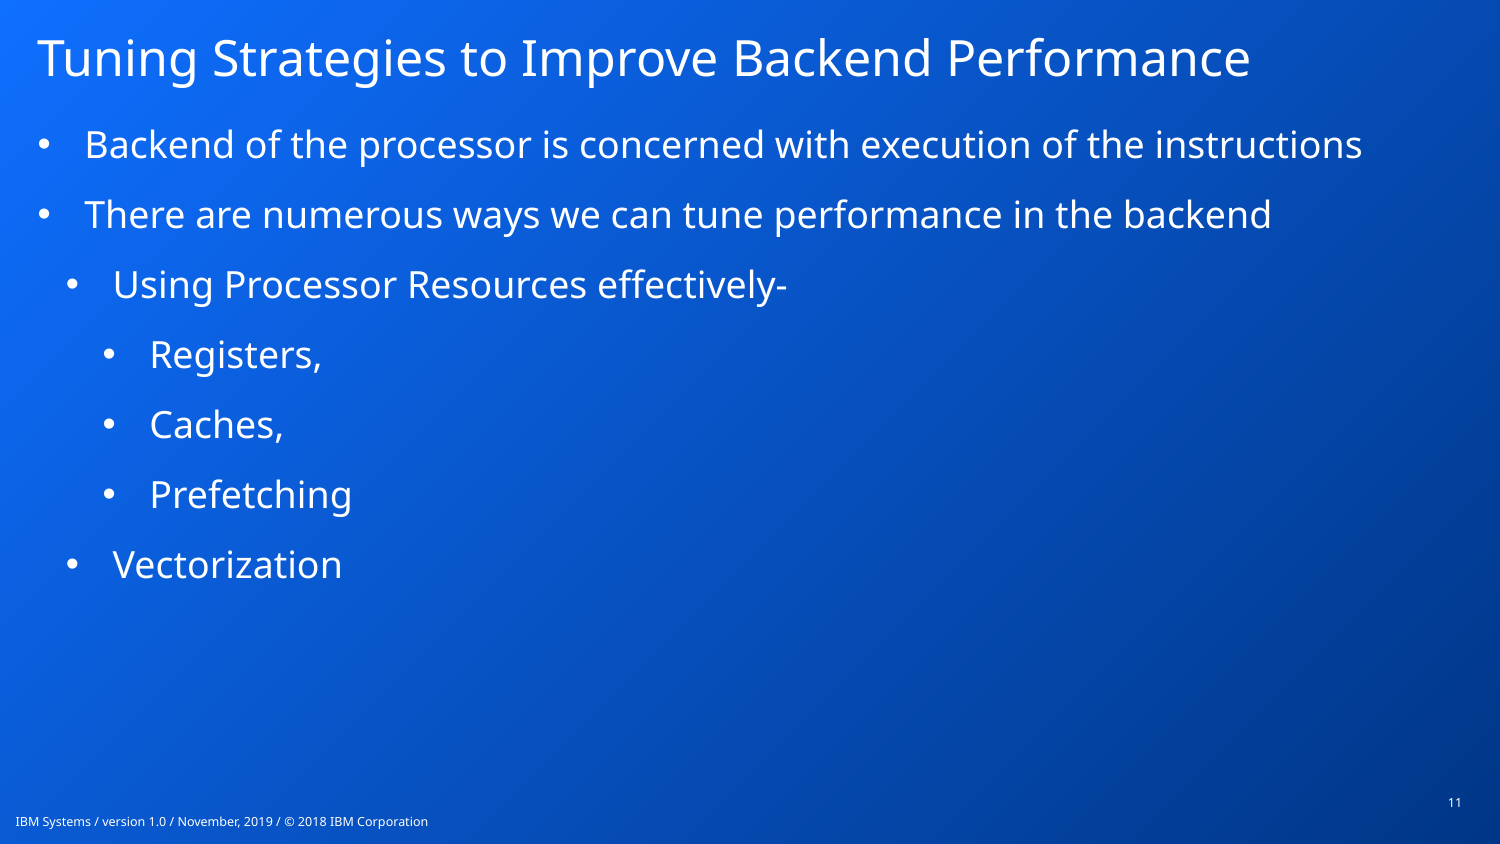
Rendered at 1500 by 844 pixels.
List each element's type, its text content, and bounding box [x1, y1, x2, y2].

list Backend of the processor is concerned with execution of the instructions There are numerous ways we can tune performance in the backend Using Processor Resources effectively- Registers, Caches, Prefetching Vectorization [37, 121, 1463, 773]
slide_number 11 [1125, 791, 1463, 815]
text_box IBM Systems / version 1.0 / November, 2019 / © 2018 IBM Corporation [15, 810, 1066, 833]
title Tuning Strategies to Improve Backend Performance [37, 33, 1256, 93]
